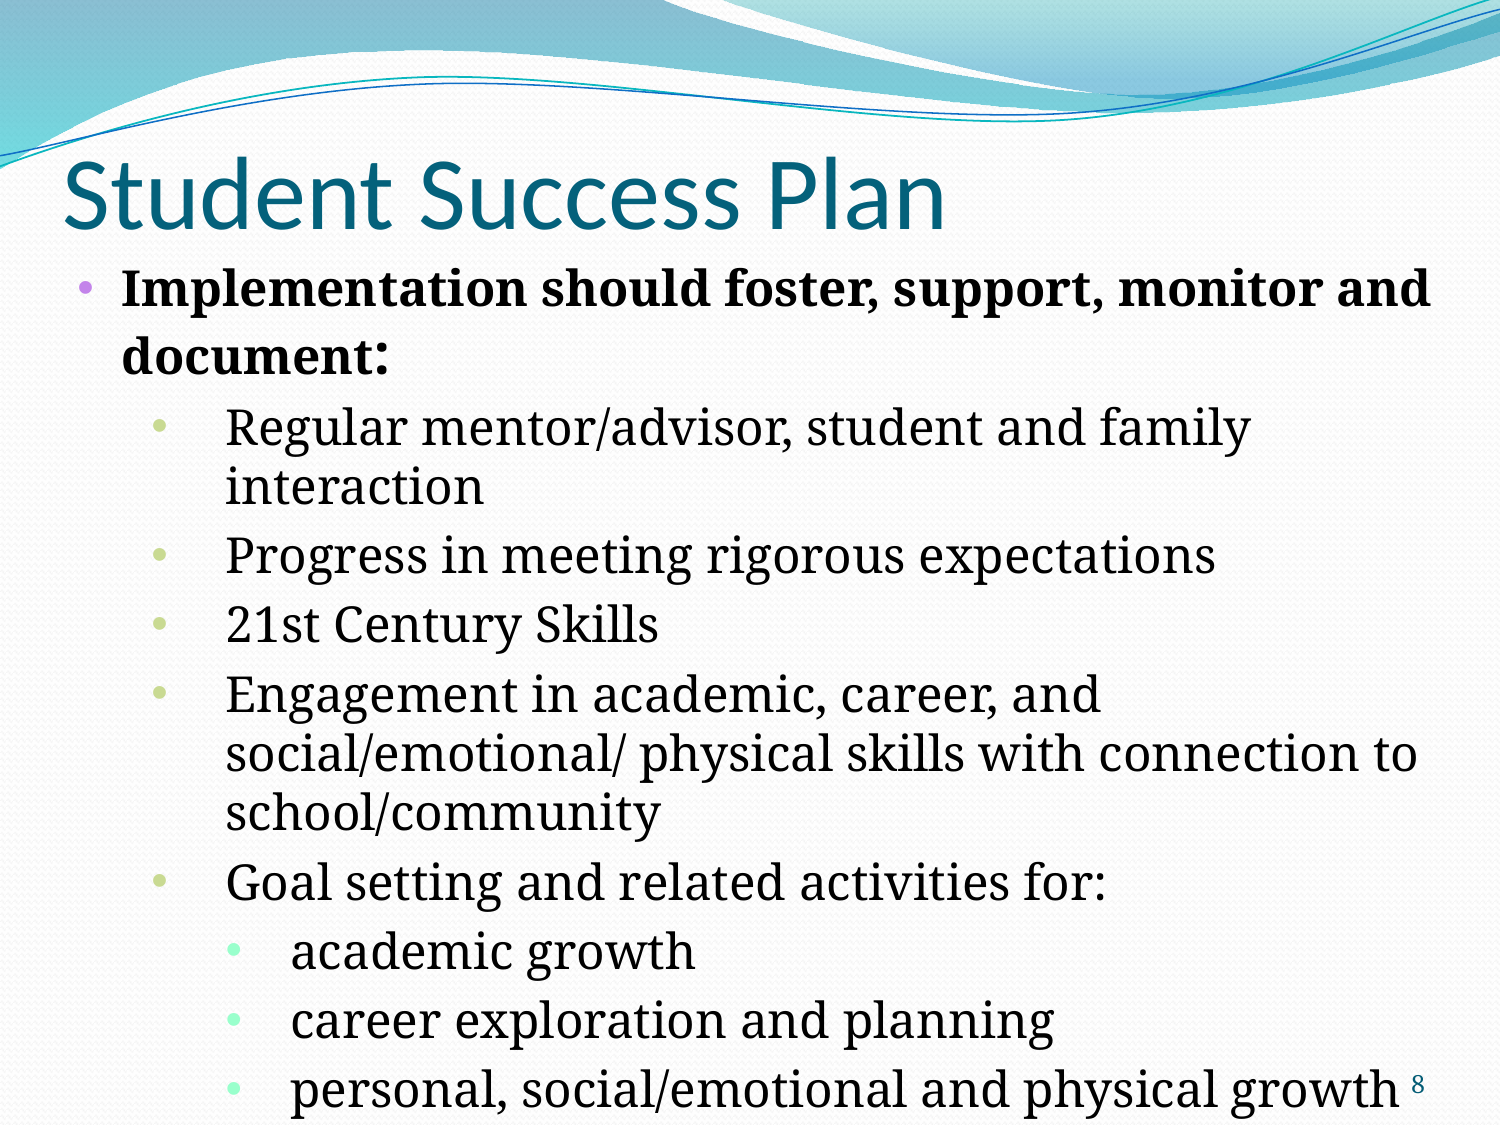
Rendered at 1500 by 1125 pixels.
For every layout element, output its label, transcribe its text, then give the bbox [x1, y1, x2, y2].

slide_number 8 [1299, 1042, 1425, 1103]
title Student Success Plan [62, 87, 1289, 249]
list Implementation should foster, support, monitor and document: Regular mentor/advisor, student and family interaction Progress in meeting rigorous expectations 21st Century Skills Engagement in academic, career, and social/emotional/ physical skills with connection to school/community Goal setting and related activities for: academic growth career exploration and planning personal, social/emotional and physical growth [62, 249, 1475, 1125]
